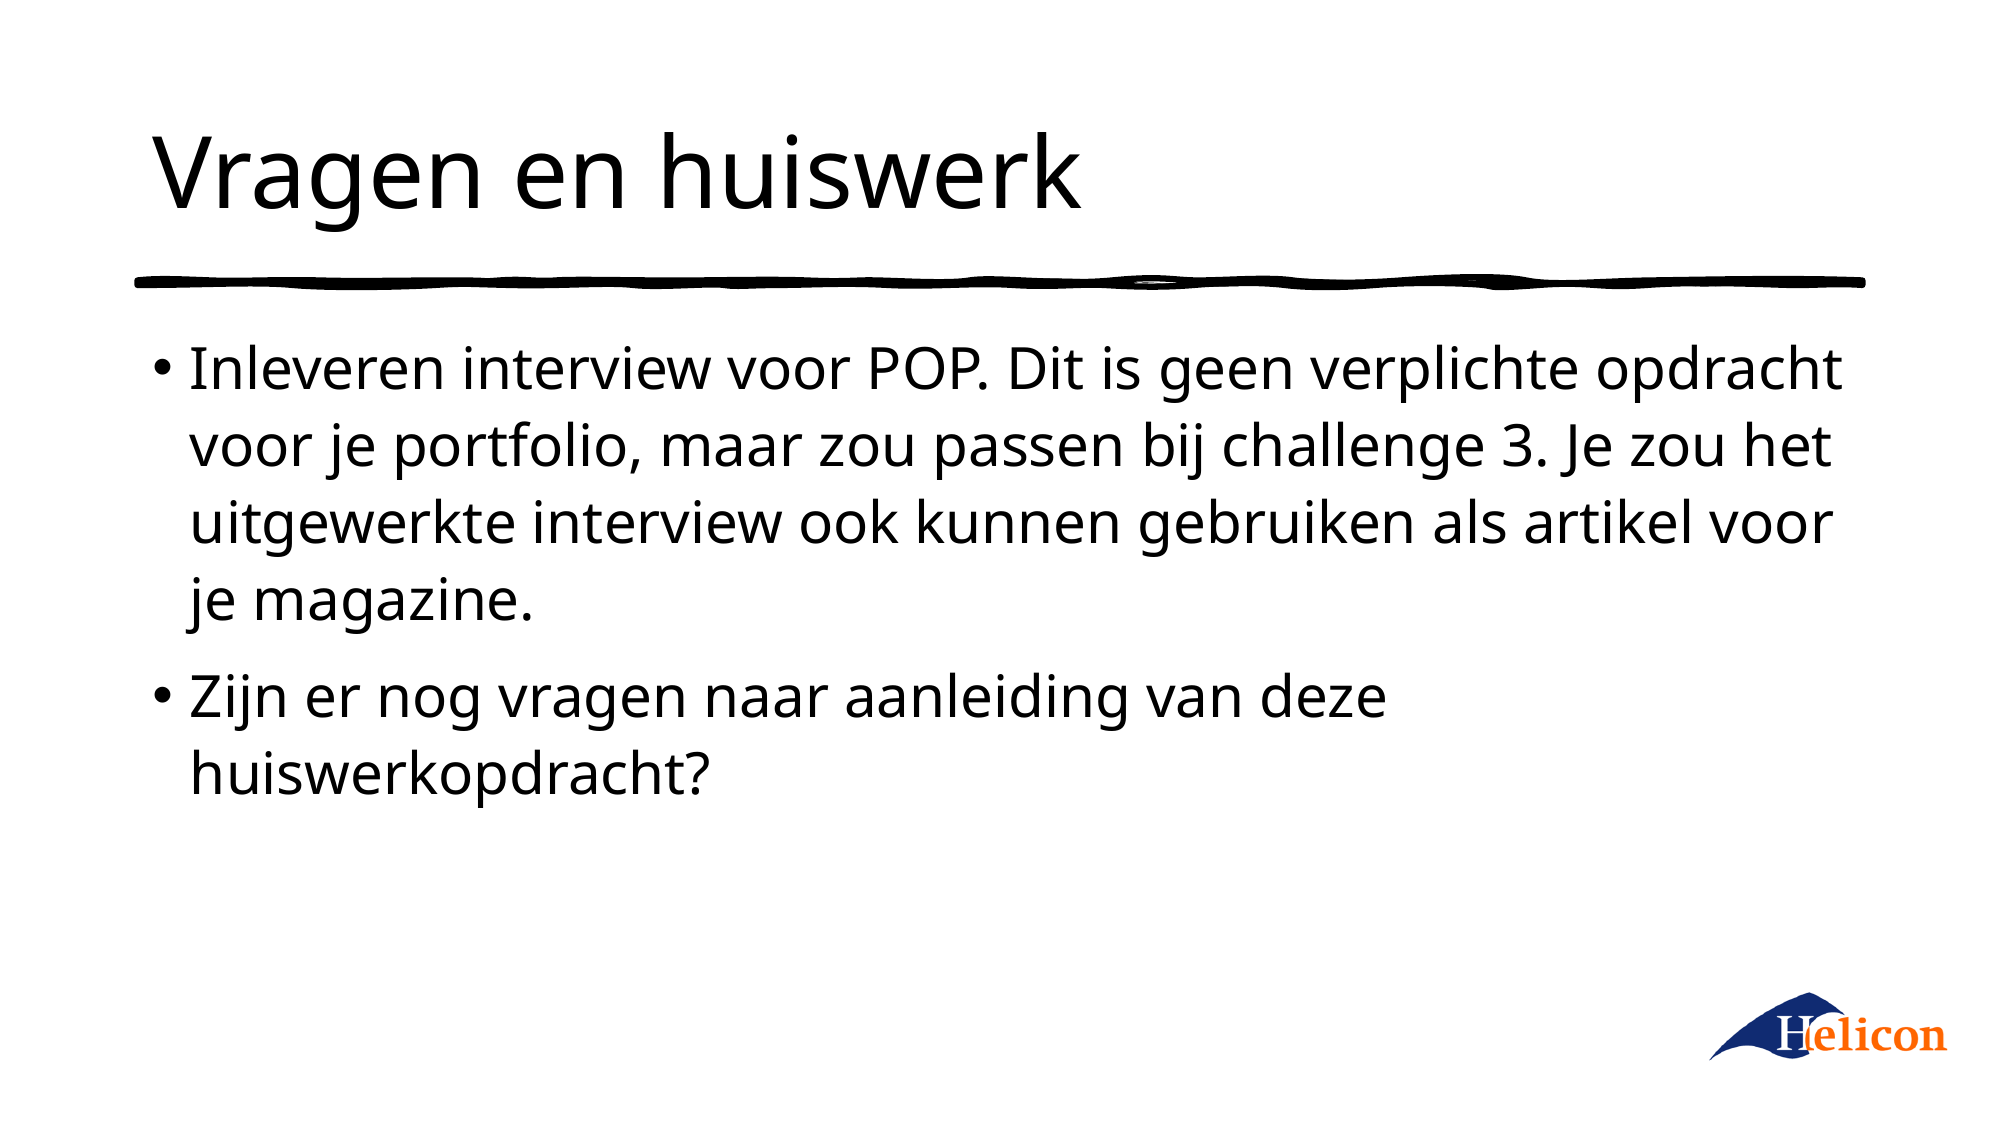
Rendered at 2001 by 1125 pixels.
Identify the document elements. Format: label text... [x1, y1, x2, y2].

picture [1671, 952, 2000, 1125]
list Inleveren interview voor POP. Dit is geen verplichte opdracht voor je portfolio, maar zou passen bij challenge 3. Je zou het uitgewerkte interview ook kunnen gebruiken als artikel voor je magazine. Zijn er nog vragen naar aanleiding van deze huiswerkopdracht? [137, 316, 1863, 1014]
title Vragen en huiswerk [137, 59, 1863, 278]
